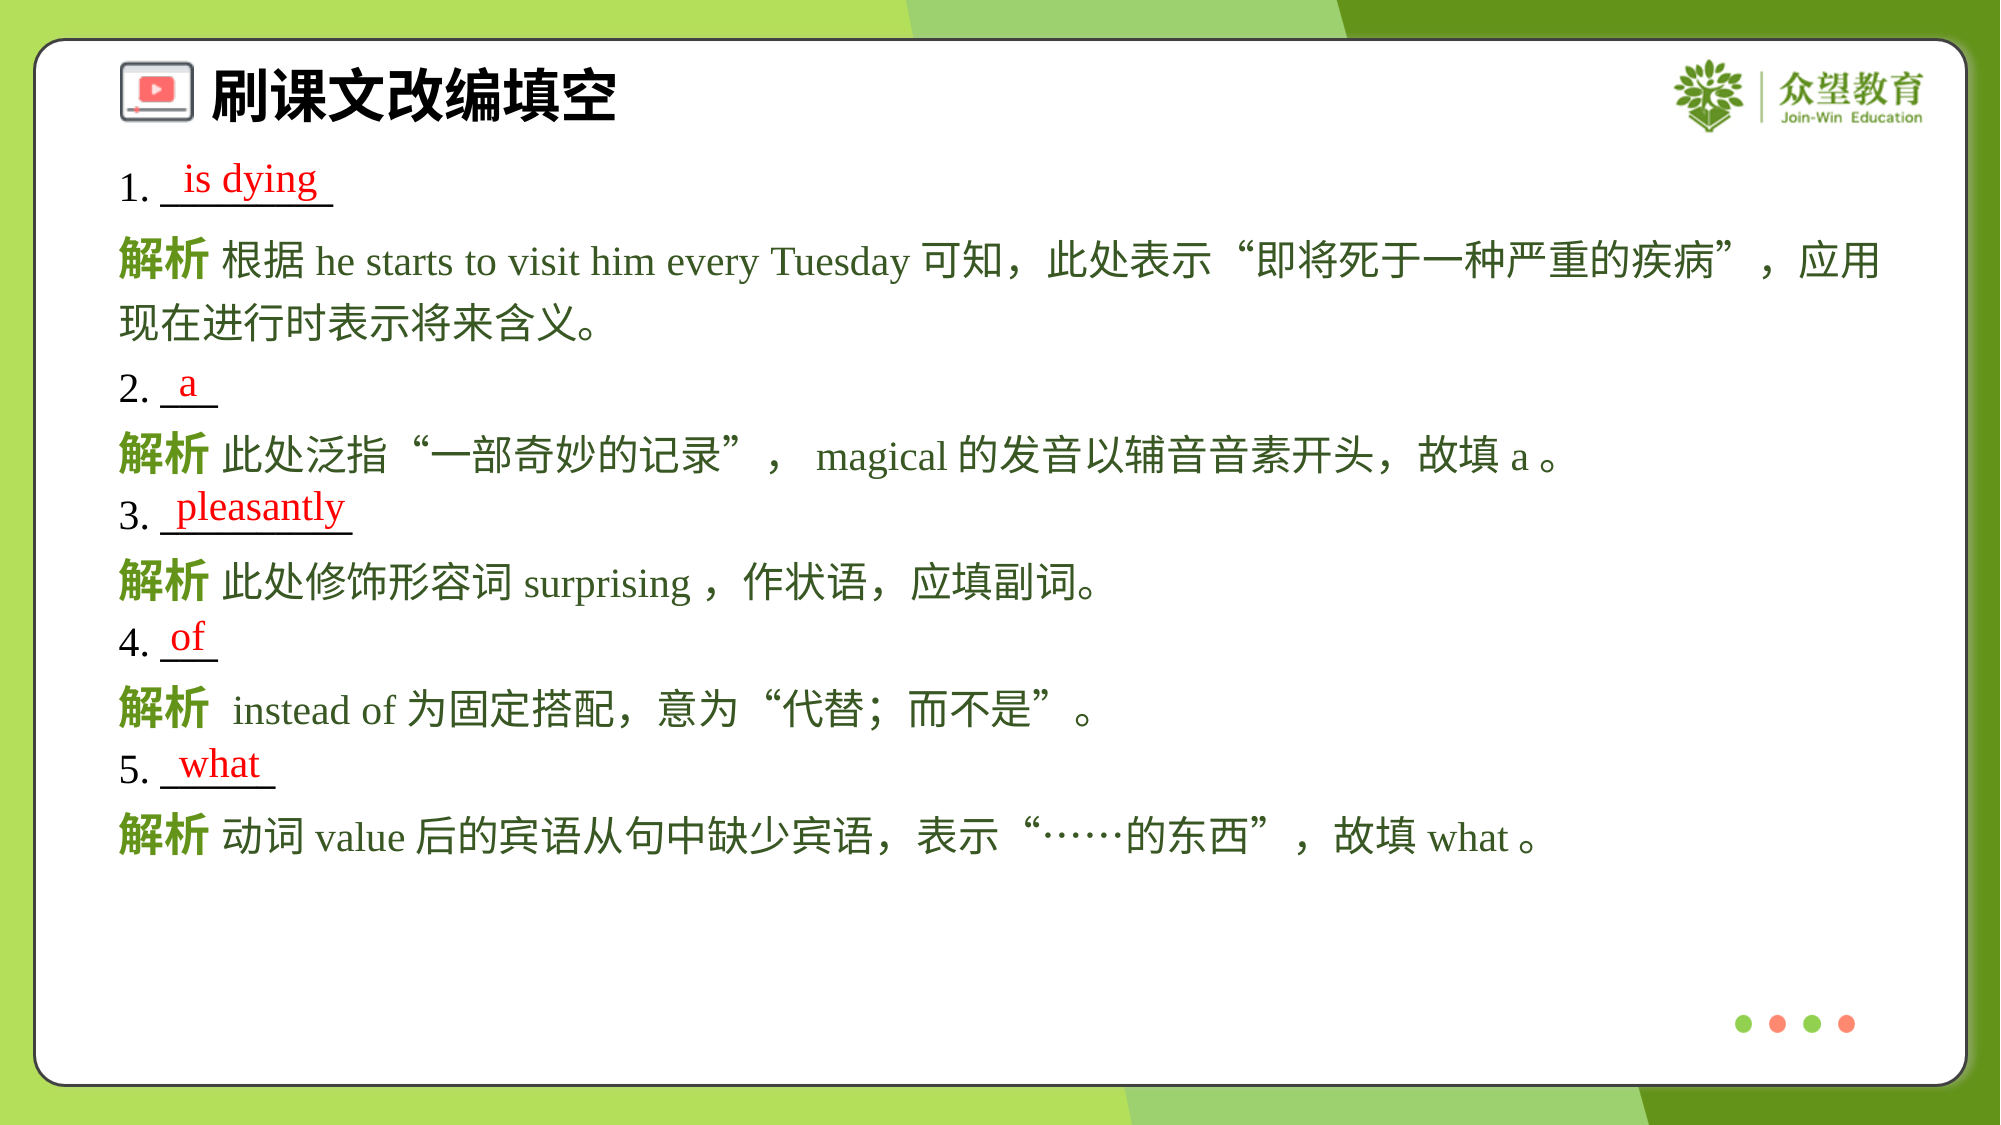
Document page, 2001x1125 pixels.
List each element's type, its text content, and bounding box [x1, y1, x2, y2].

text_box 解析 根据he starts to visit him every Tuesday可知，此处表示“即将死于一种严重的疾病”，应用现在进行时表示将来含义。 [118, 215, 1883, 343]
text_box pleasantly [172, 466, 350, 525]
text_box 解析 此处泛指“一部奇妙的记录”，magical的发音以辅音音素开头，故填a。 [118, 411, 1883, 474]
text_box a [174, 342, 202, 400]
text_box what [174, 722, 265, 781]
text_box 解析 instead of为固定搭配，意为“代替；而不是”。 [118, 665, 1883, 728]
text_box 2. ___ [118, 348, 1883, 406]
text_box 1. _________ [118, 146, 1883, 204]
text_box 3. __________ [118, 474, 1883, 532]
text_box is dying [174, 138, 327, 196]
text_box of [165, 595, 210, 654]
text_box 解析 动词value后的宾语从句中缺少宾语，表示“……的东西”，故填what。 [118, 792, 1883, 855]
picture [0, 0, 2000, 1125]
text_box 5. ______ [118, 729, 1883, 787]
text_box 解析 此处修饰形容词surprising，作状语，应填副词。 [118, 538, 1883, 601]
text_box 4. ___ [118, 602, 1883, 659]
